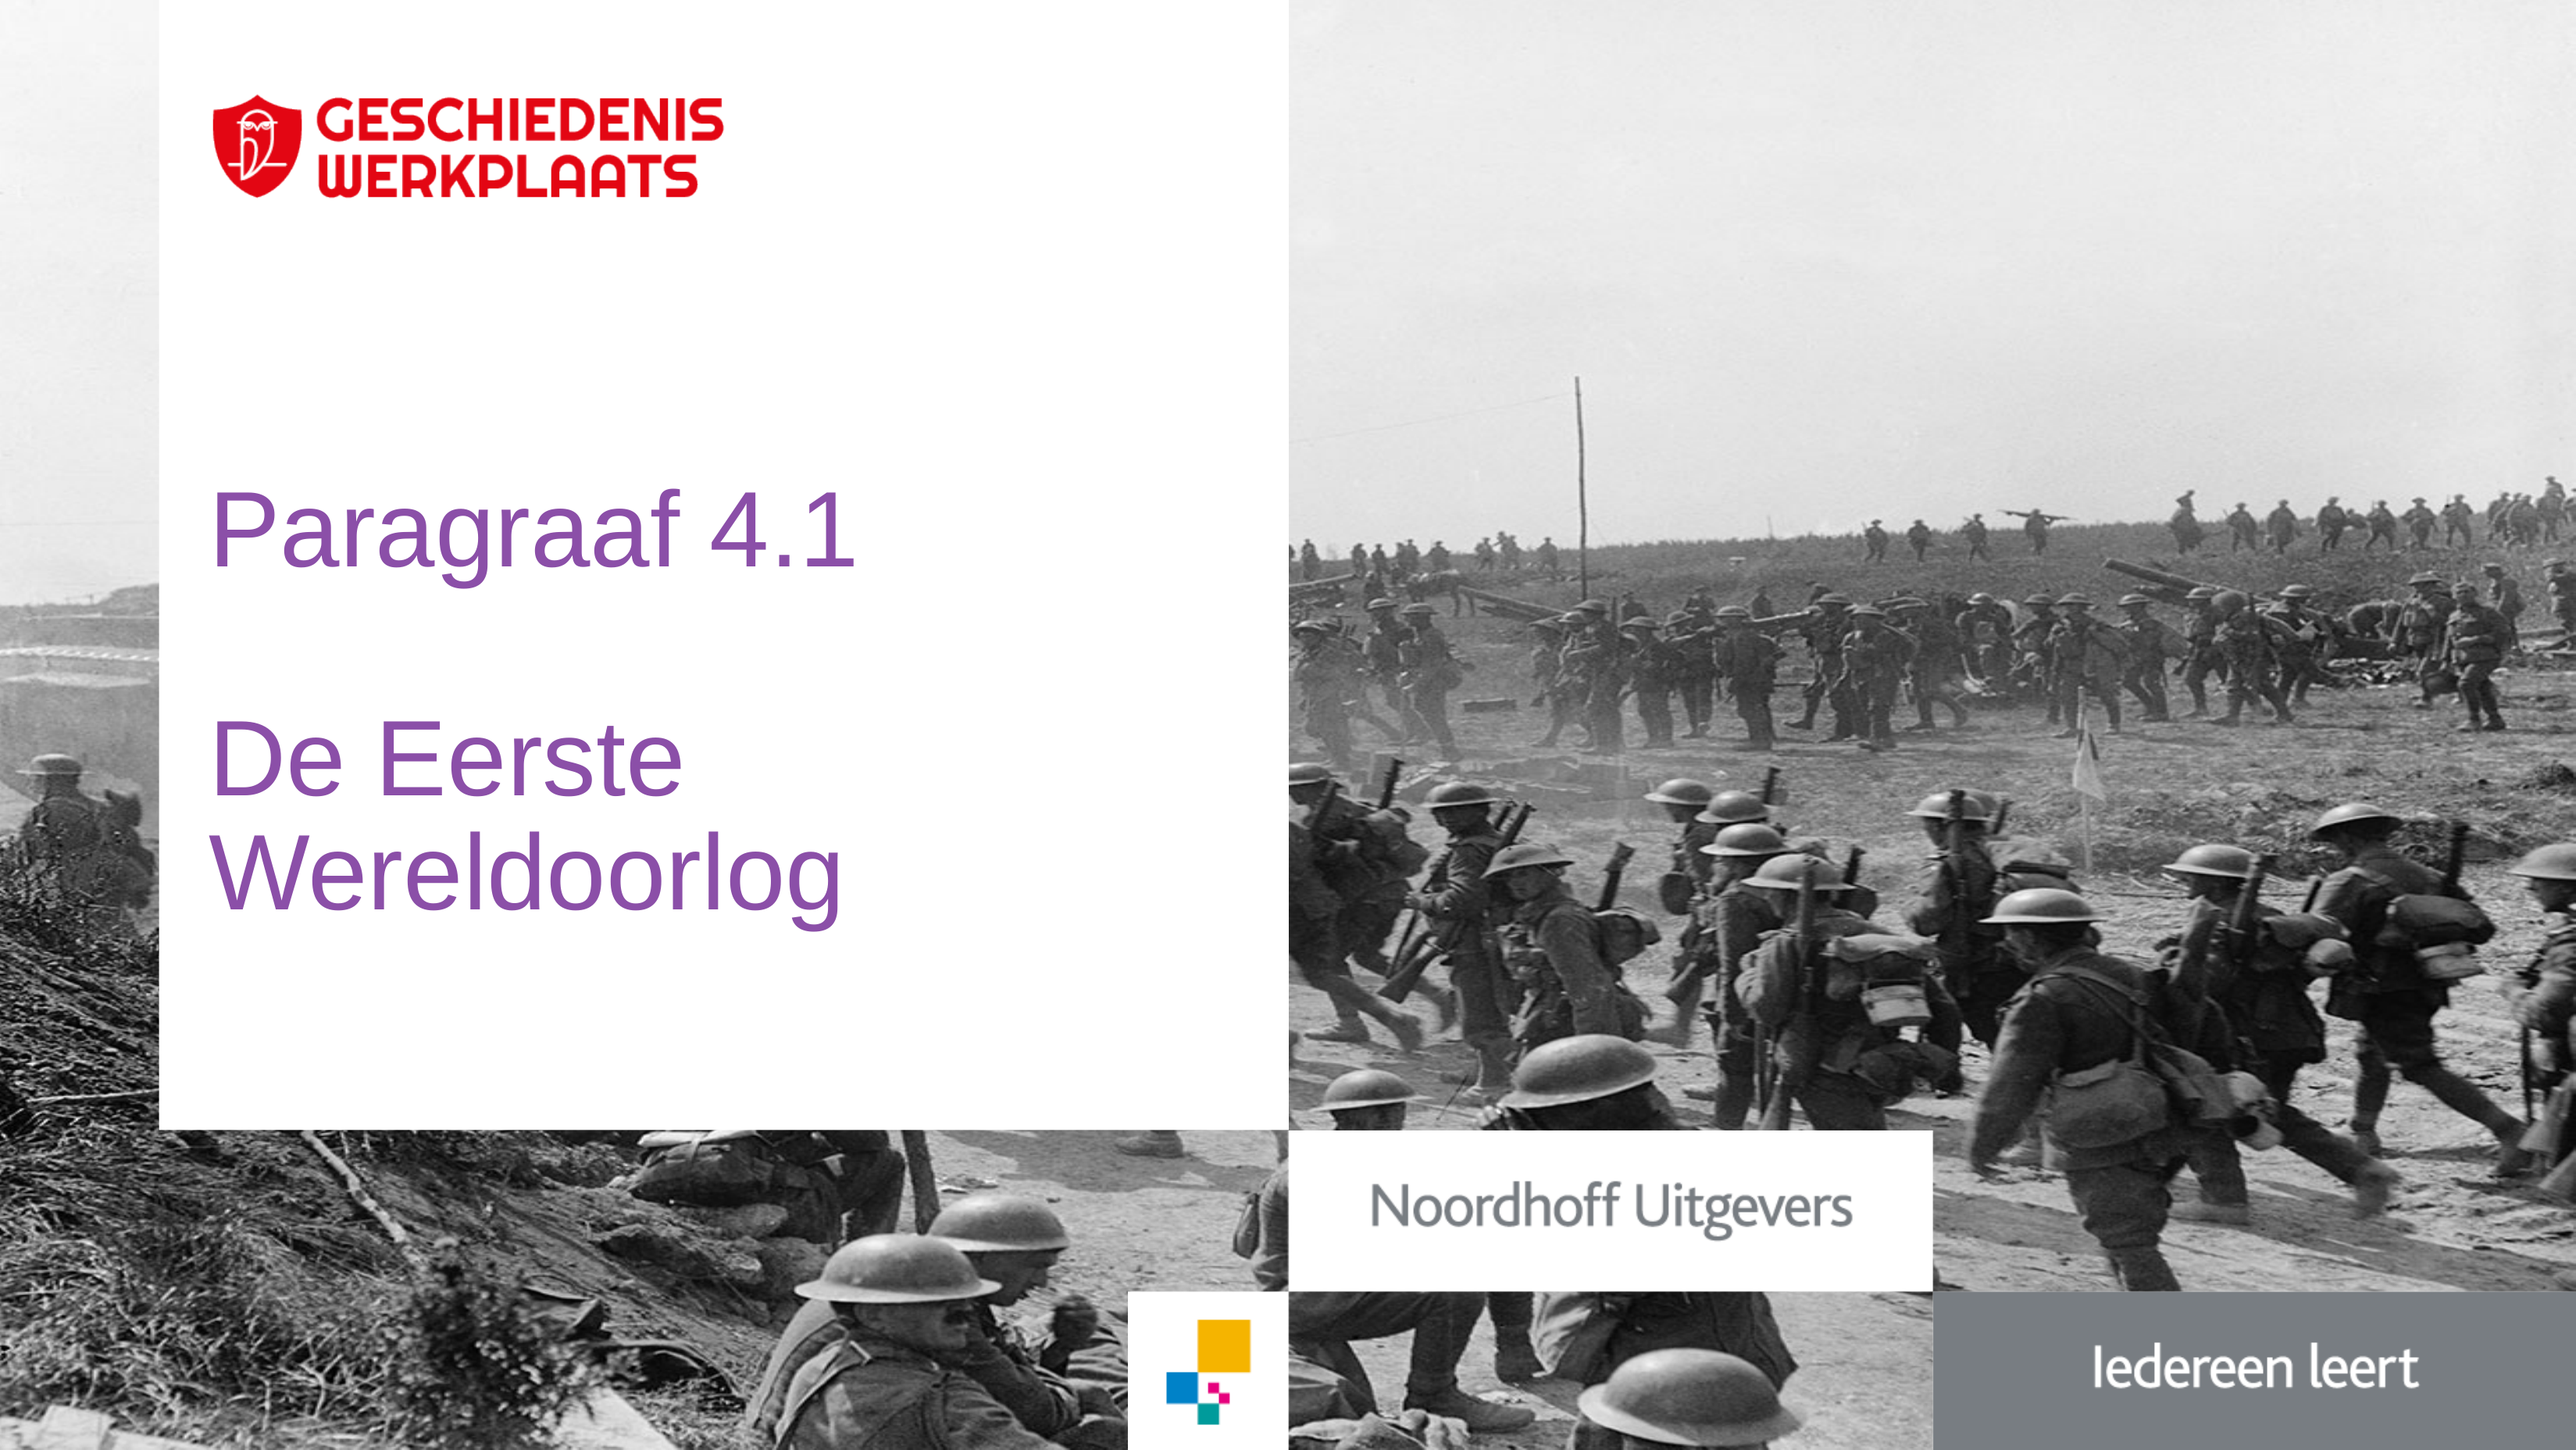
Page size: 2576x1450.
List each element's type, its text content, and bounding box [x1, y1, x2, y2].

picture [0, 0, 2576, 1450]
title Paragraaf 4.1 De Eerste Wereldoorlog [159, 322, 1289, 968]
picture [159, 0, 1185, 293]
